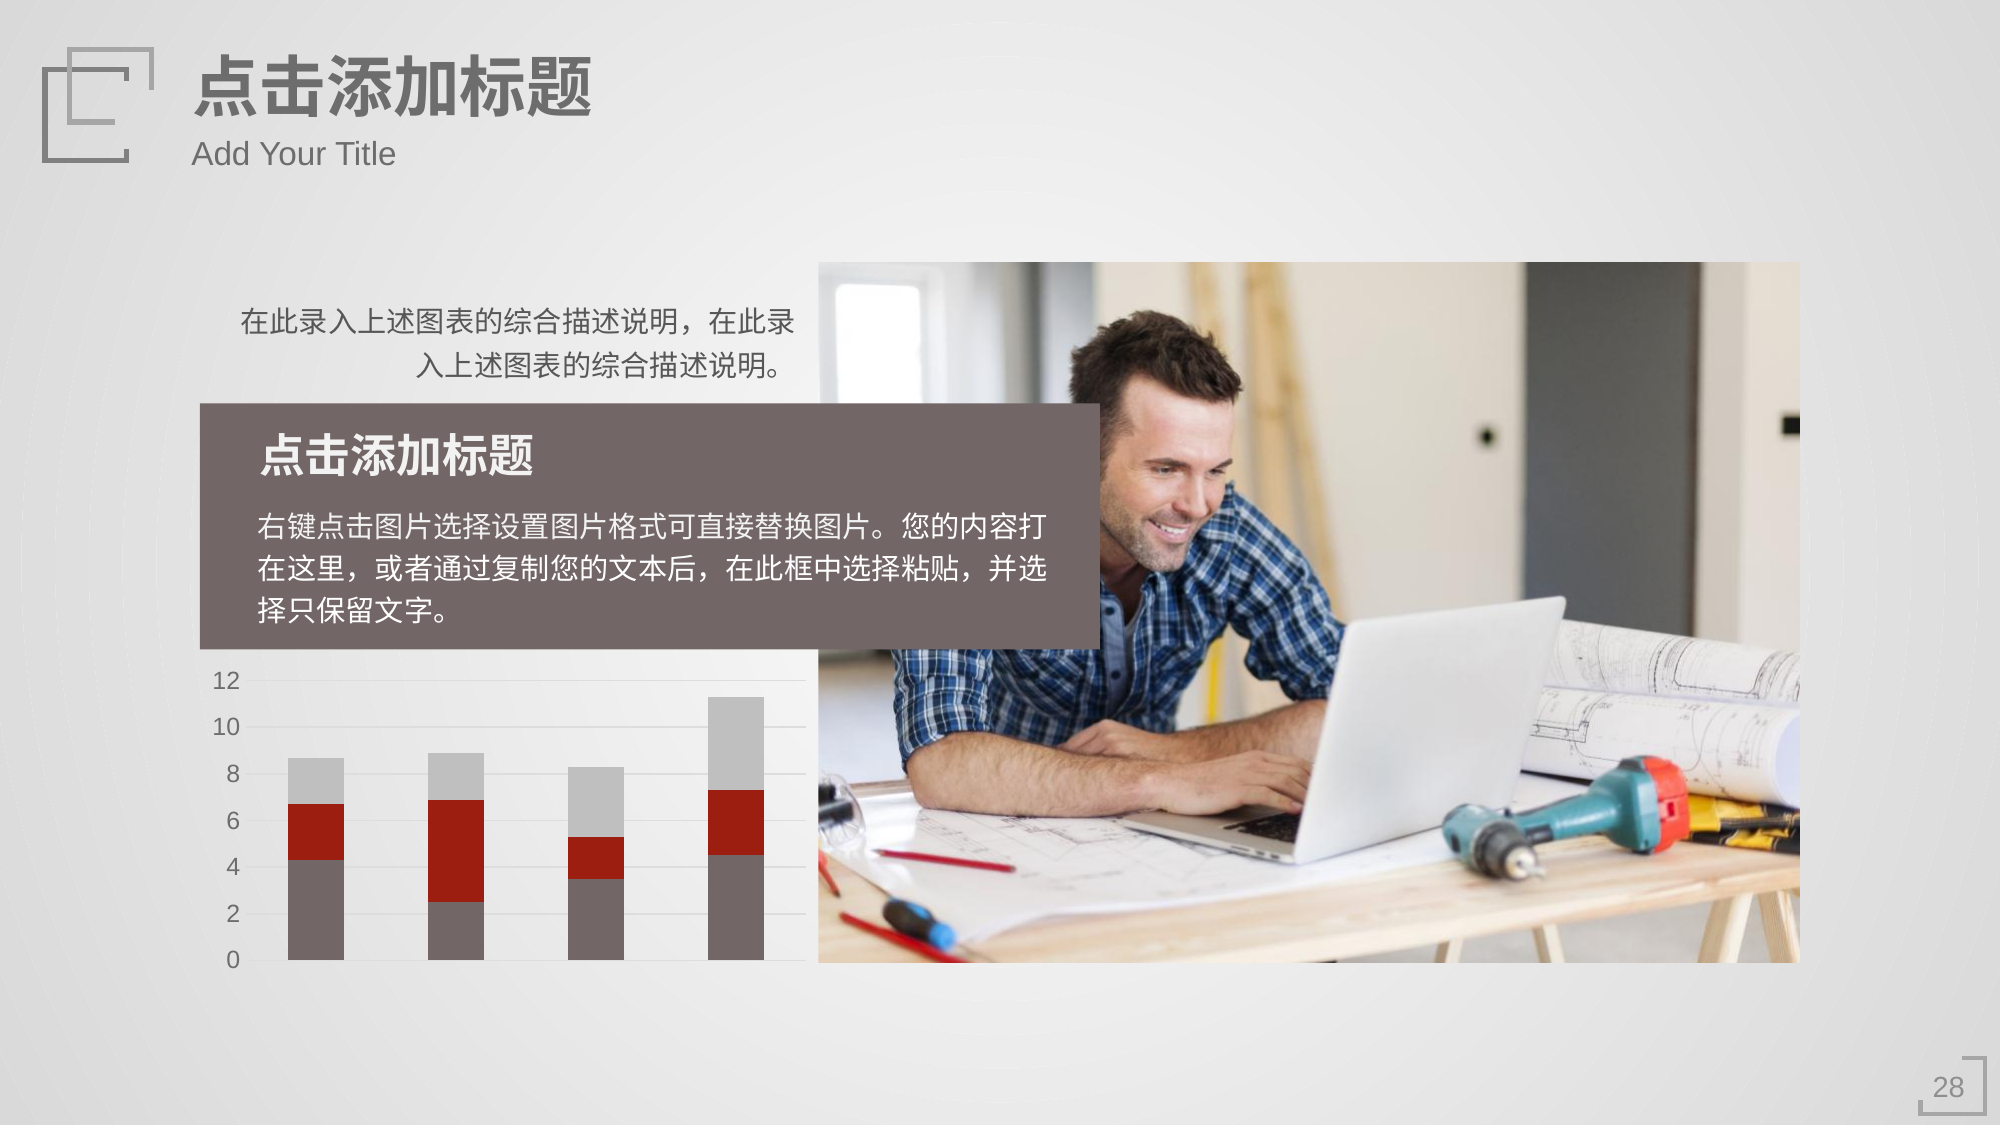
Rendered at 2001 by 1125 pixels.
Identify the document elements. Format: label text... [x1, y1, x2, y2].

text_box 右键点击图片选择设置图片格式可直接替换图片。您的内容打在这里，或者通过复制您的文本后，在此框中选择粘贴，并选择只保留文字。 [246, 496, 1082, 634]
chart [199, 660, 819, 981]
text_box 点击添加标题 [177, 36, 609, 132]
text_box 在此录入上述图表的综合描述说明，在此录入上述图表的综合描述说明。 [200, 286, 811, 390]
text_box 点击添加标题 [248, 421, 546, 488]
text_box [817, 261, 1801, 963]
text_box Add Your Title [176, 124, 555, 180]
text_box [199, 402, 1101, 650]
